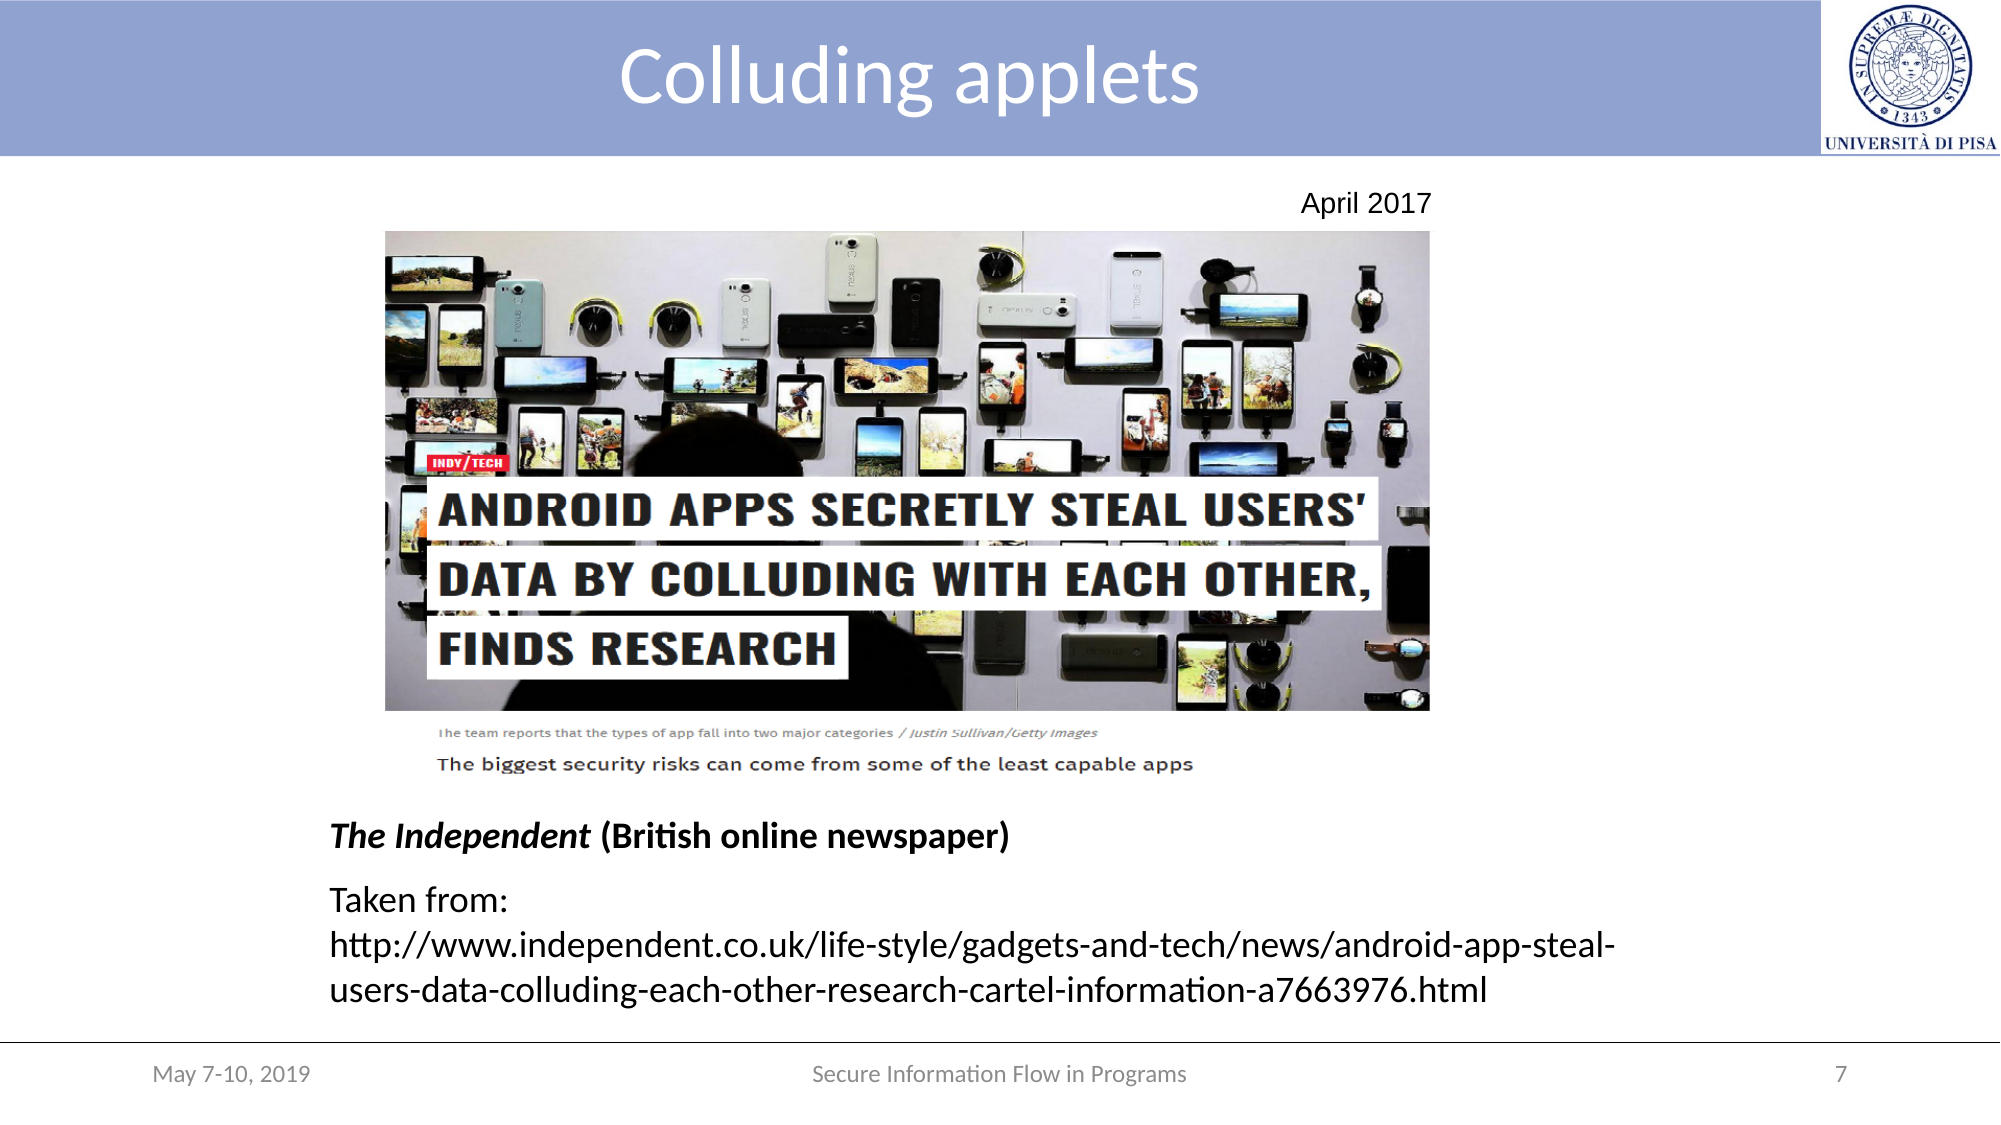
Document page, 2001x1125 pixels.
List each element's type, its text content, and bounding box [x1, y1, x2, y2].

text_box The Independent (British online newspaper) [314, 804, 1503, 864]
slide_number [137, 1042, 588, 1103]
slide_number 7 [1412, 1042, 1863, 1103]
picture [1822, 0, 2000, 154]
picture [380, 231, 1436, 781]
title Colluding applets [0, 0, 1822, 154]
text_box April 2017 [1286, 177, 1672, 227]
text_box Taken from: http://www.independent.co.uk/life-style/gadgets-and-tech/news/android-app-steal-users-data-colluding-each-other-research-cartel-information-a7663976.html [314, 867, 1653, 1017]
footer Secure Information Flow in Programs [662, 1042, 1338, 1103]
